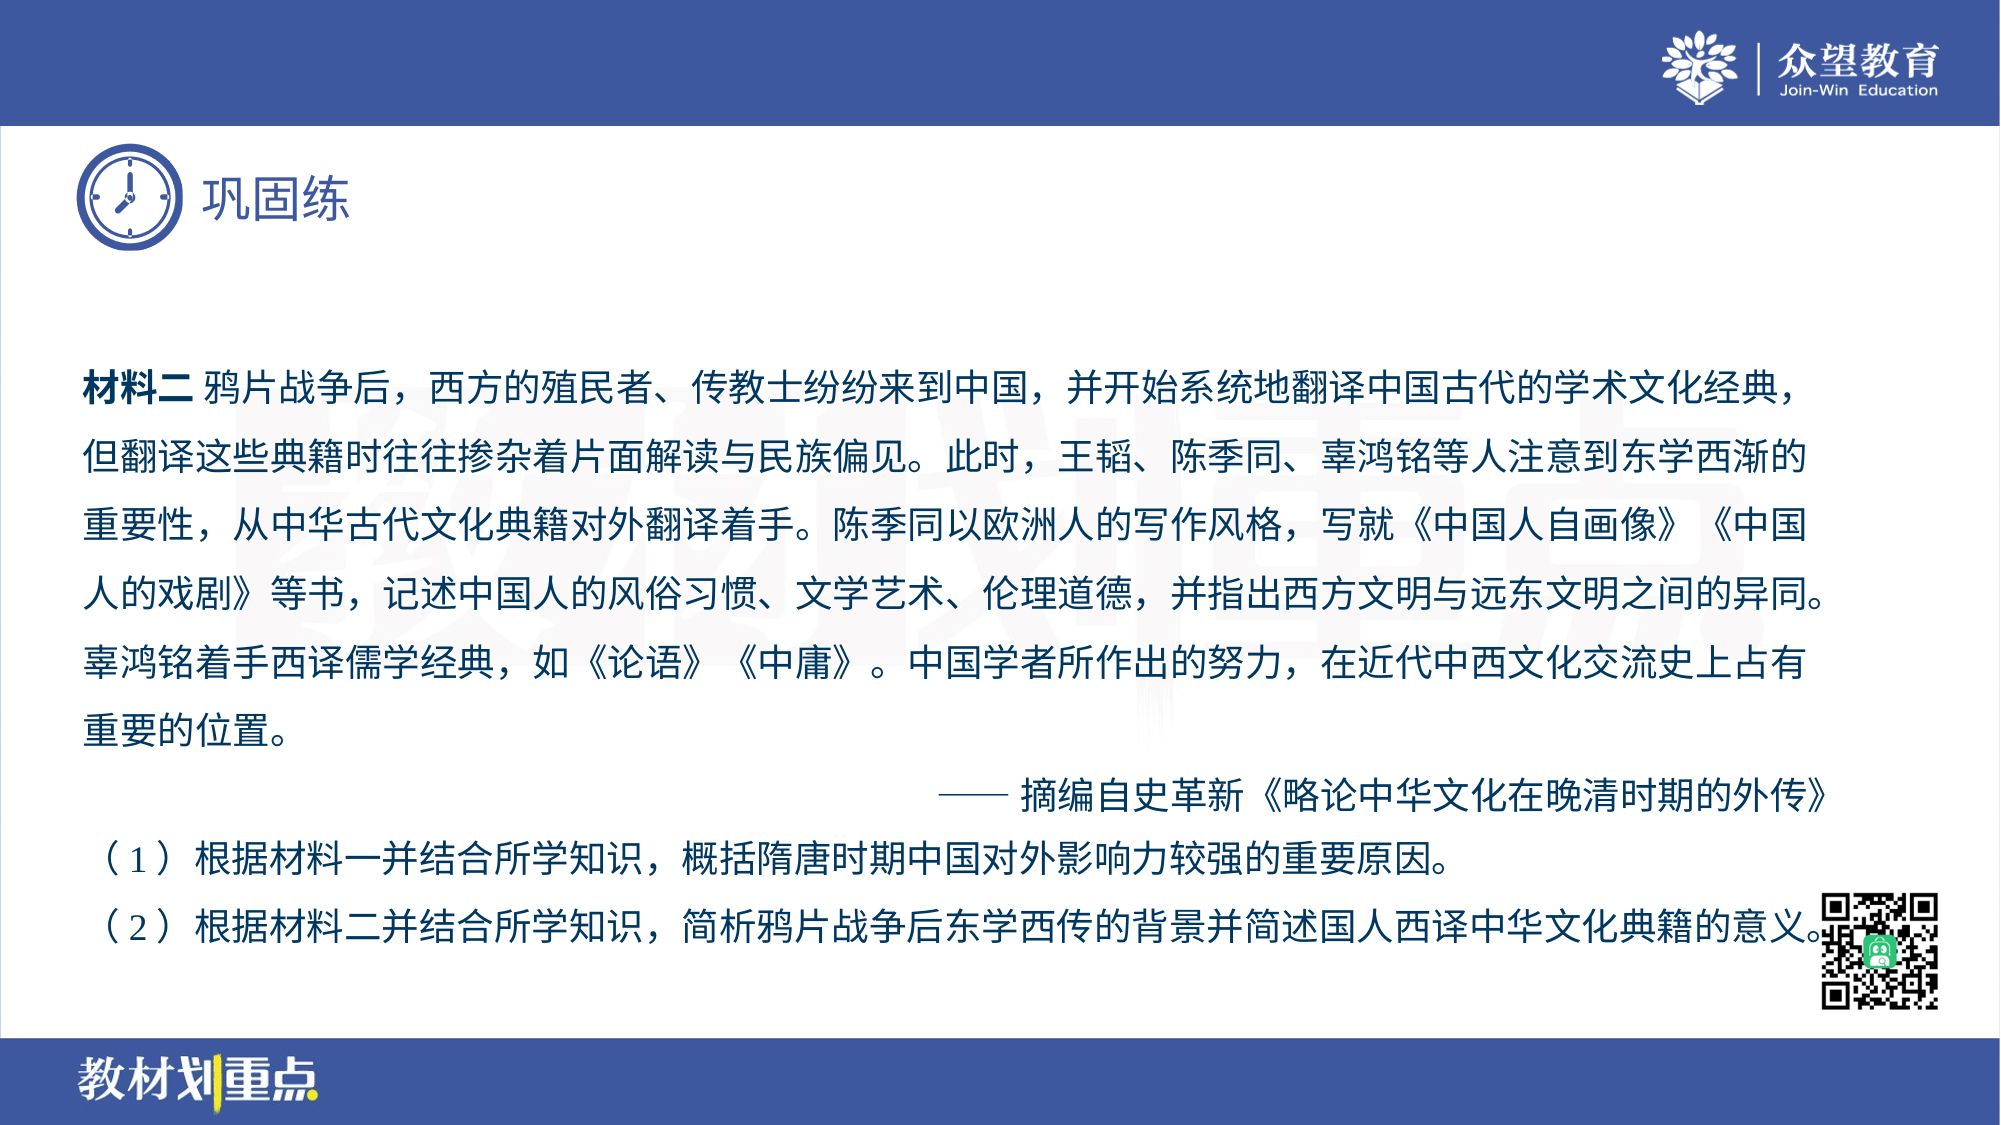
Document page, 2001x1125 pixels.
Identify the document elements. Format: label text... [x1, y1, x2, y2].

text_box （2）根据材料二并结合所学知识，简析鸦片战争后东学西传的背景并简述国人西译中华文化典籍的意义。 [82, 880, 1845, 941]
picture [0, 0, 2000, 1125]
text_box 材料二 鸦片战争后，西方的殖民者、传教士纷纷来到中国，并开始系统地翻译中国古代的学术文化经典， 但翻译这些典籍时往往掺杂着片面解读与民族偏见。此时，王韬、陈季同、辜鸿铭等人注意到东学西渐的 重要性，从中华古代文化典籍对外翻译着手。陈季同以欧洲人的写作风格，写就《中国人自画像》《中国 人的戏剧》等书，记述中国人的风俗习惯、文学艺术、伦理道德，并指出西方文明与远东文明之间的异同。 辜鸿铭着手西译儒学经典，如《论语》《中庸》。中国学者所作出的努力，在近代中西文化交流史上占有 重要的位置。 ——摘编自史革新《略论中华文化在晚清时期的外传》 [82, 339, 1817, 811]
text_box （1）根据材料一并结合所学知识，概括隋唐时期中国对外影响力较强的重要原因。 [82, 812, 1817, 873]
